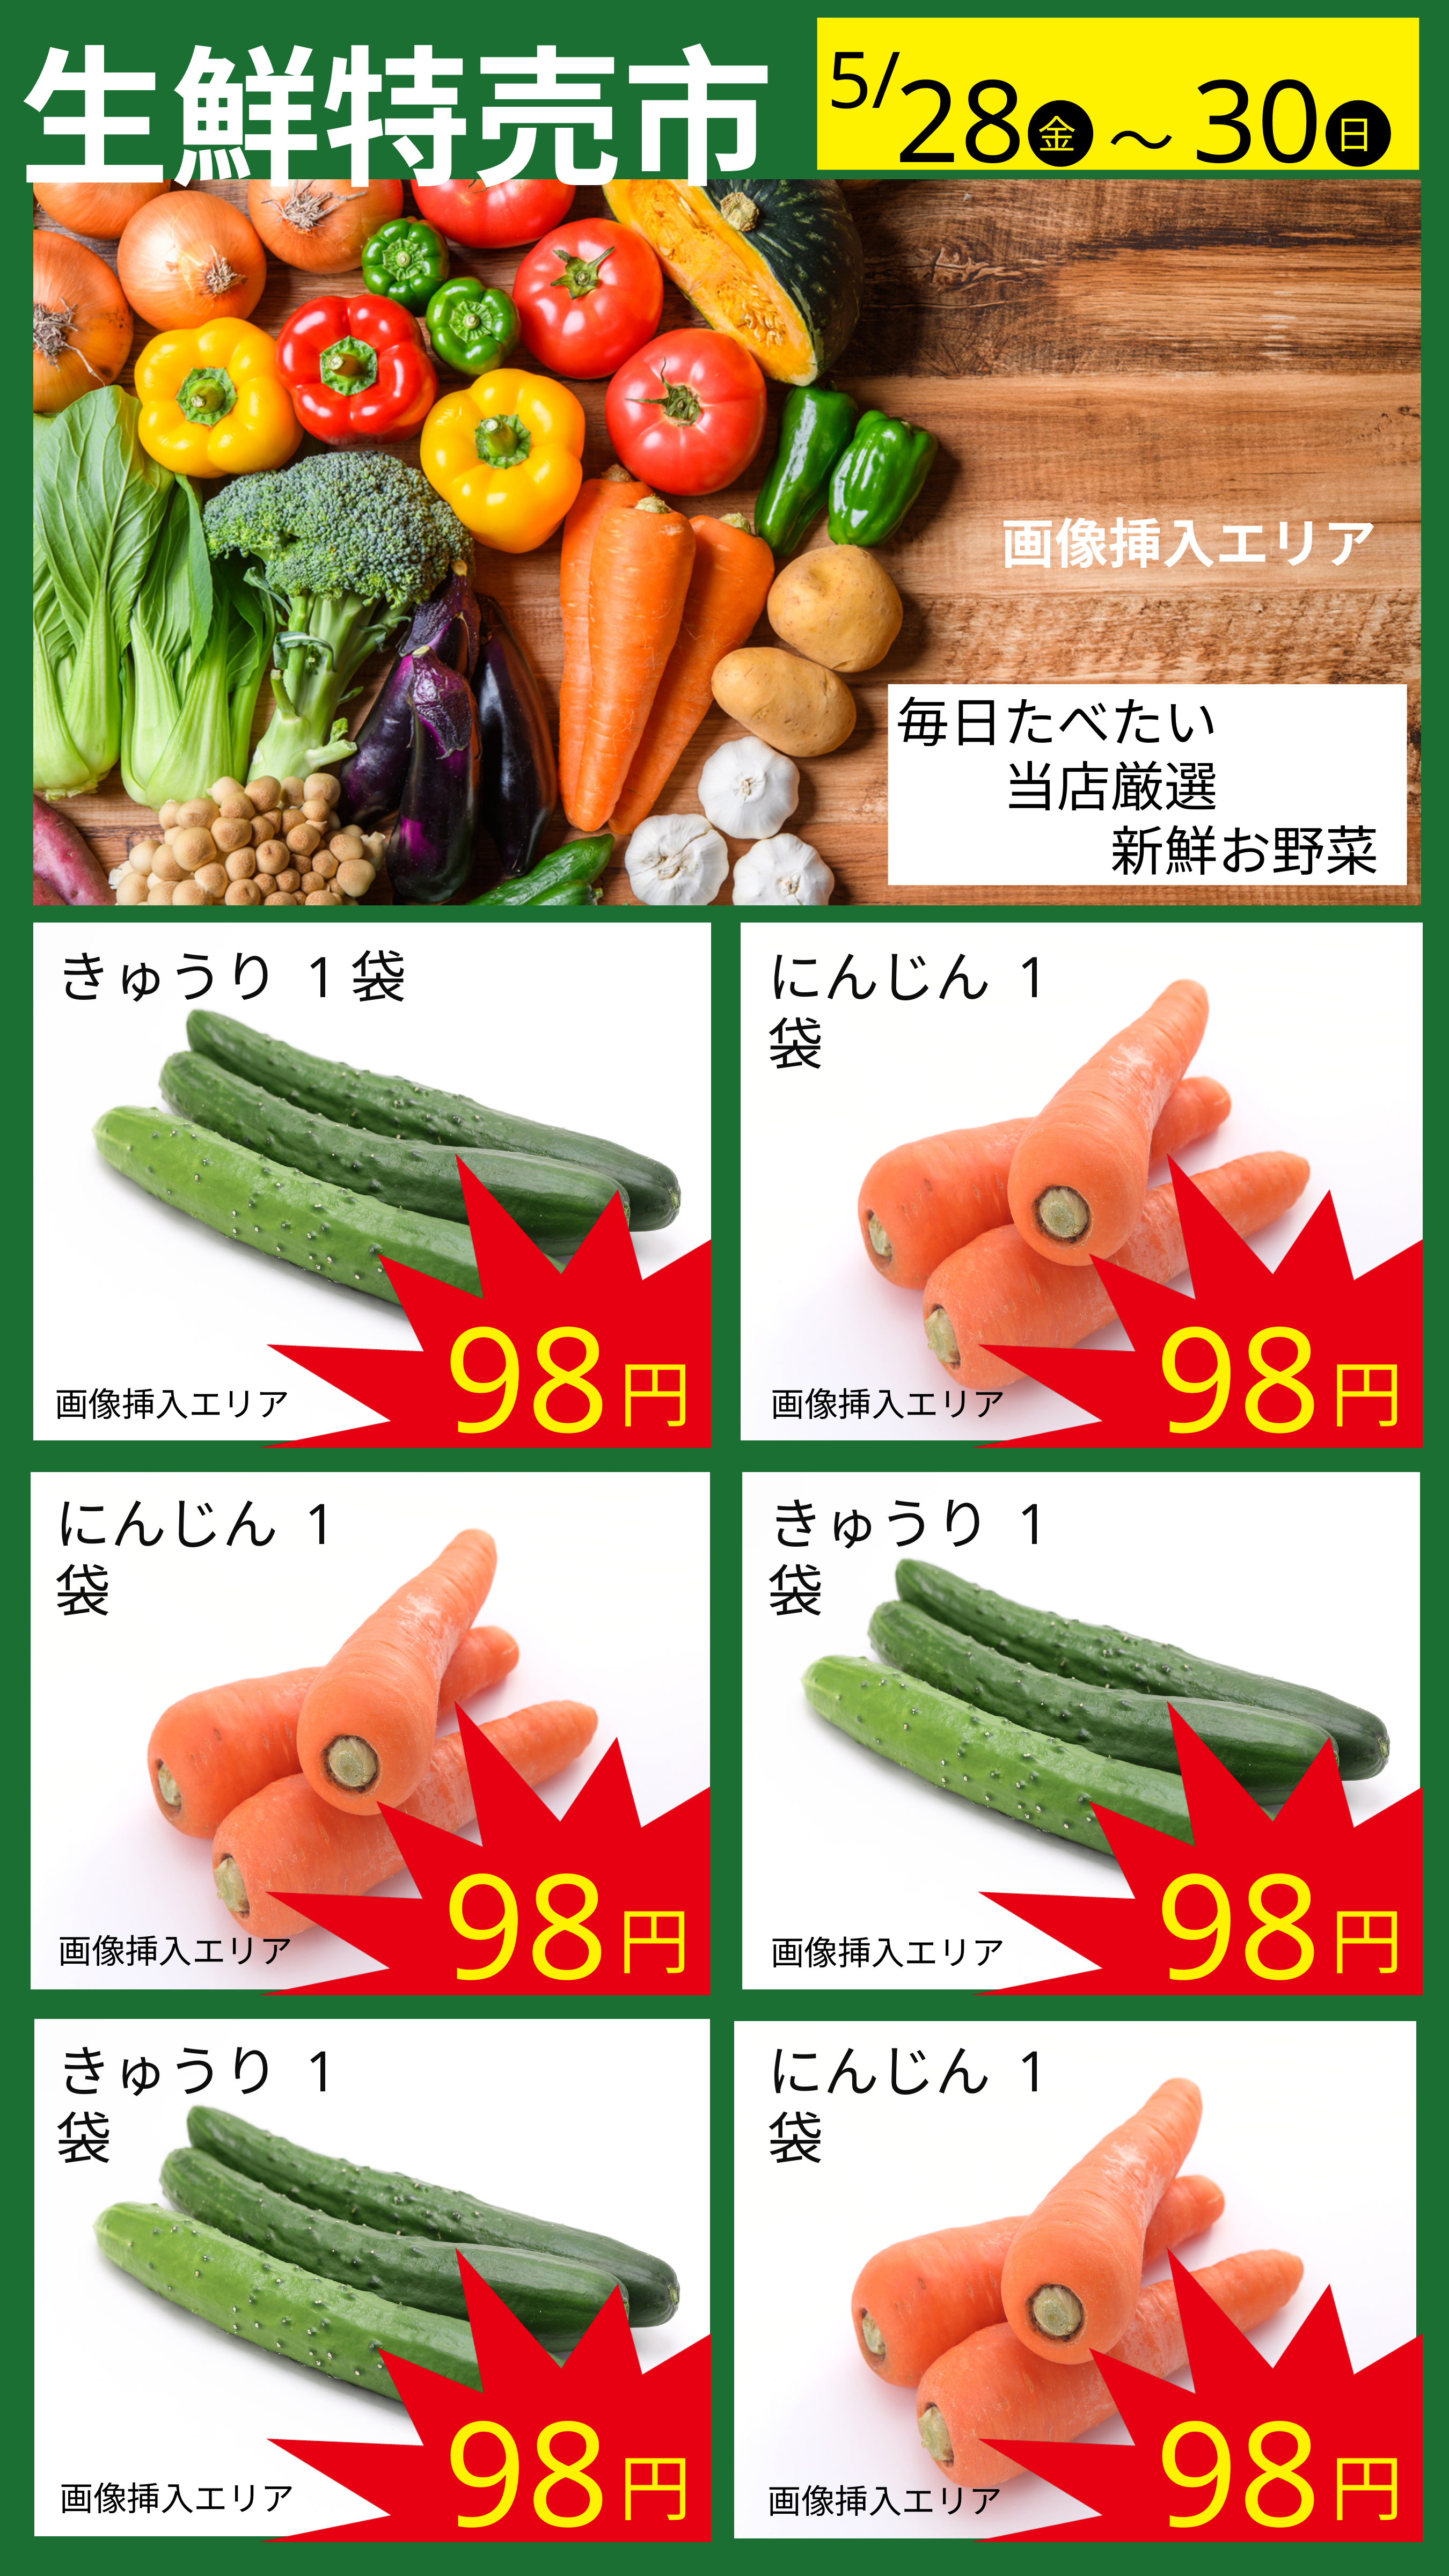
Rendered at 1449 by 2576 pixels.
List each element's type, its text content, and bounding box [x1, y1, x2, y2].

text_box 28 [887, 44, 1034, 179]
text_box 日 [1325, 100, 1392, 167]
picture [734, 2021, 1416, 2538]
picture [33, 923, 711, 1440]
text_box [259, 2248, 711, 2561]
text_box [817, 17, 1419, 170]
picture [31, 1472, 710, 1989]
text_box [258, 1701, 710, 2014]
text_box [971, 1153, 1423, 1467]
text_box 金 [1027, 100, 1094, 167]
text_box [971, 1701, 1423, 2014]
text_box 〜 [1100, 94, 1183, 179]
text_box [971, 2248, 1423, 2561]
picture [741, 923, 1423, 1440]
picture [33, 179, 1421, 905]
picture [34, 2019, 710, 2536]
text_box 30 [1184, 44, 1331, 179]
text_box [259, 1153, 711, 1467]
picture [742, 1472, 1420, 1989]
text_box 生鮮特売市 [11, 18, 795, 208]
text_box 5/ [819, 26, 910, 128]
